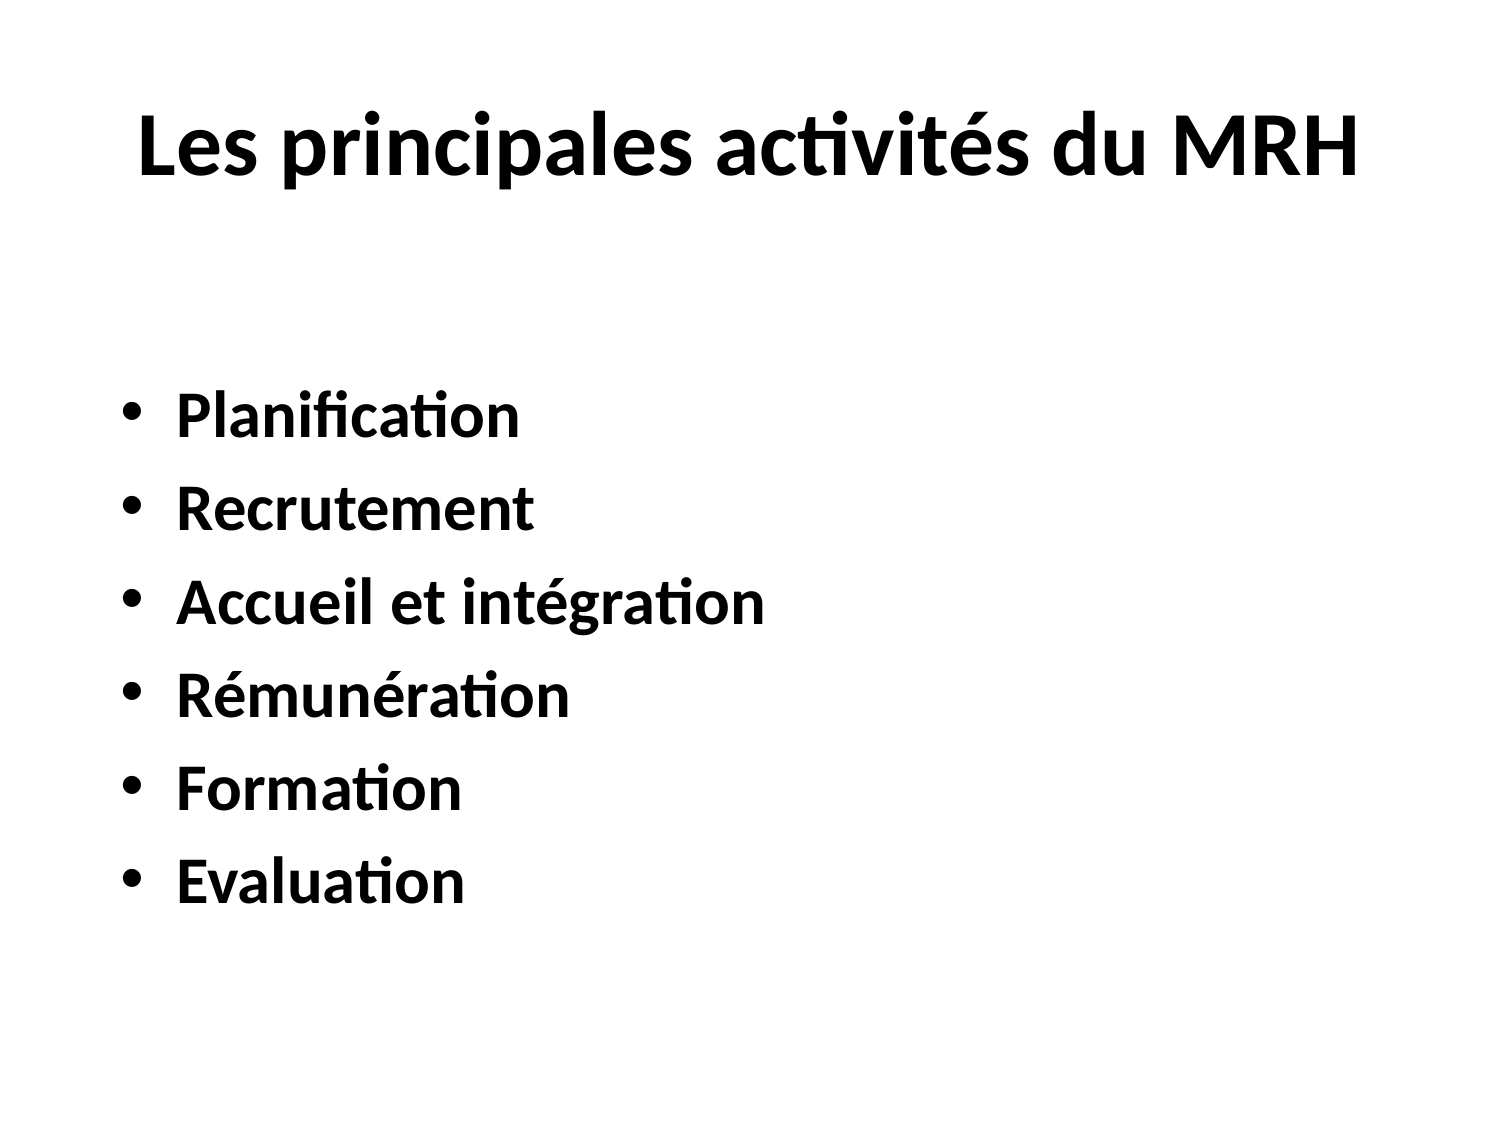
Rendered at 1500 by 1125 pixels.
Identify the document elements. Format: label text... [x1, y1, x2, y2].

title Les principales activités du MRH [75, 45, 1425, 233]
list Planification Recrutement Accueil et intégration Rémunération Formation Evaluation [105, 363, 1425, 1005]
